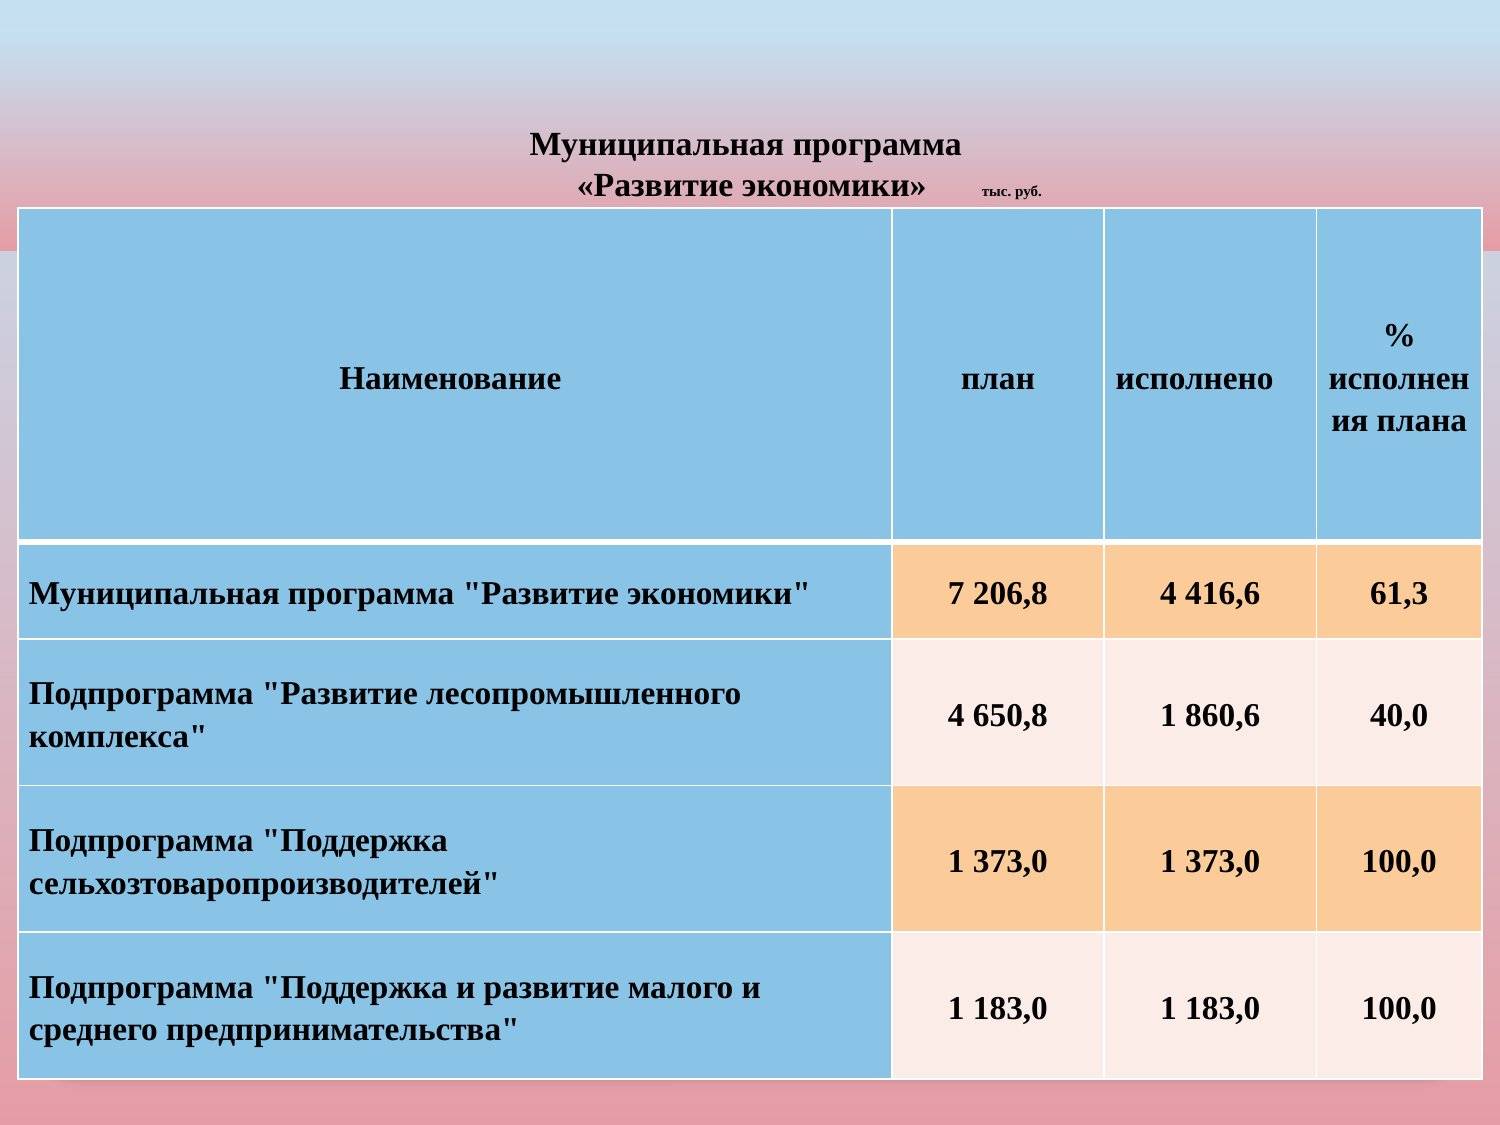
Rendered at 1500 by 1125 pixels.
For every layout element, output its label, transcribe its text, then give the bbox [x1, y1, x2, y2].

table_cell 61,3 [1317, 545, 1481, 638]
table_cell 4 416,6 [1105, 545, 1316, 638]
table_cell 7 206,8 [893, 545, 1103, 638]
table_cell Подпрограмма "Поддержка сельхозтоваропроизводителей" [19, 786, 891, 931]
table_cell 1 860,6 [1105, 640, 1316, 785]
table_header исполнено [1105, 209, 1316, 539]
table_cell 100,0 [1317, 933, 1481, 1078]
table_cell Подпрограмма "Поддержка и развитие малого и среднего предпринимательства" [19, 933, 891, 1078]
title Муниципальная программа «Развитие экономики» тыс. руб. [0, 30, 1500, 251]
table_cell 1 373,0 [1105, 786, 1316, 931]
table_header Наименование [19, 209, 891, 539]
table_header план [893, 209, 1103, 539]
table_cell 4 650,8 [893, 640, 1103, 785]
table_cell Подпрограмма "Развитие лесопромышленного комплекса" [19, 640, 891, 785]
table_cell 100,0 [1317, 786, 1481, 931]
table_cell 1 373,0 [893, 786, 1103, 931]
table_header % исполнения плана [1317, 209, 1481, 539]
table_cell Муниципальная программа "Развитие экономики" [19, 545, 891, 638]
table_cell 1 183,0 [1105, 933, 1316, 1078]
table_cell 40,0 [1317, 640, 1481, 785]
table_cell 1 183,0 [893, 933, 1103, 1078]
